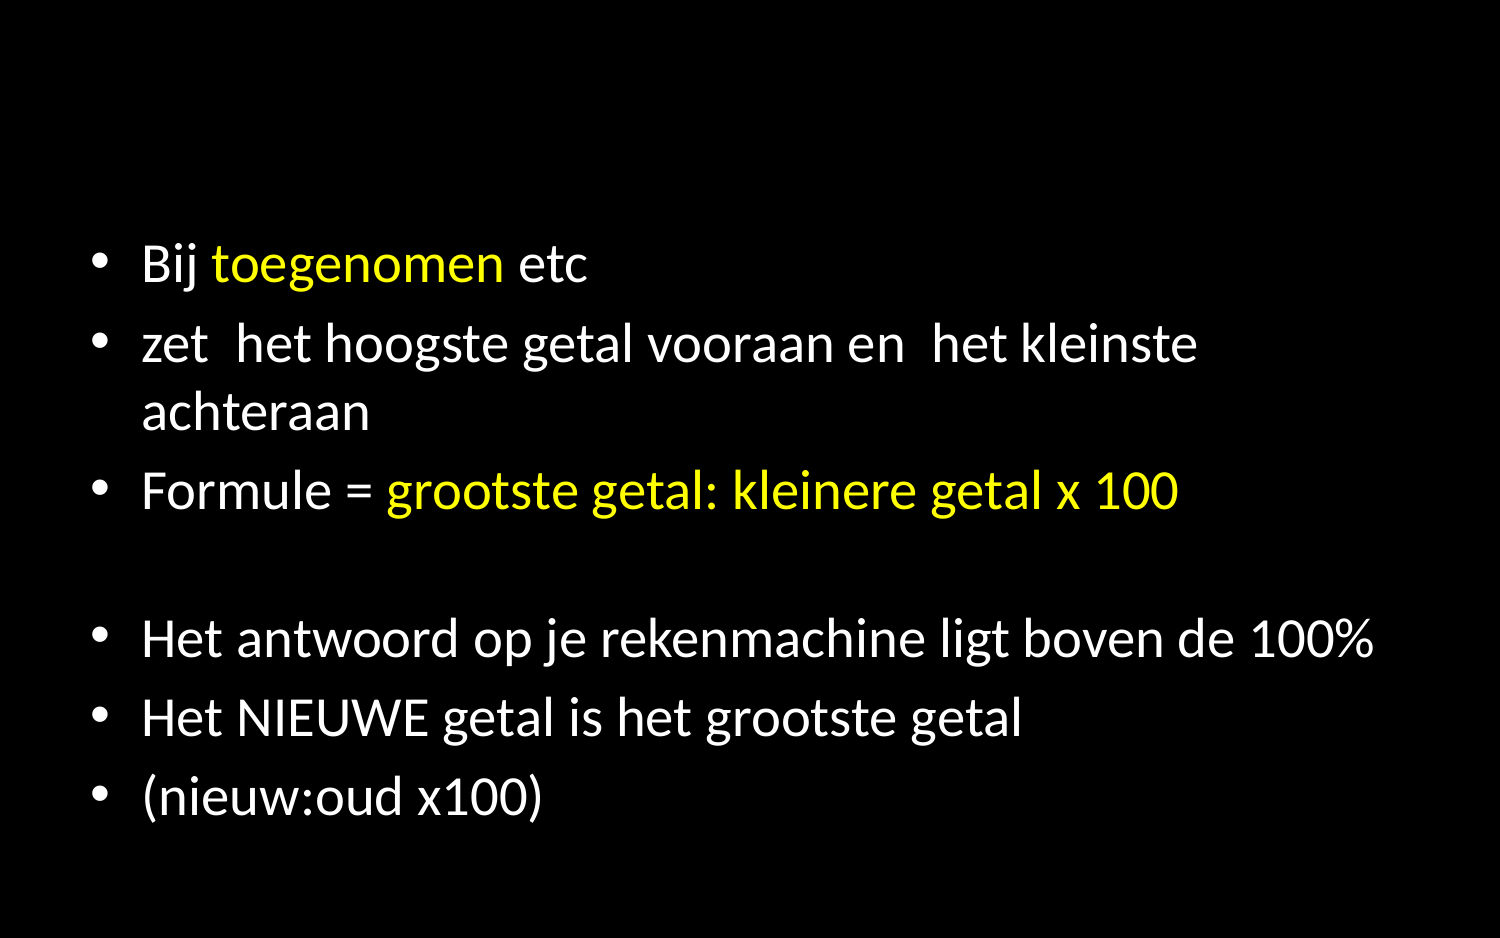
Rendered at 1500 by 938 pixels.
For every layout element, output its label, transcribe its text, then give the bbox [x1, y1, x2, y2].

list Bij toegenomen etc zet het hoogste getal vooraan en het kleinste achteraan Formule = grootste getal: kleinere getal x 100 Het antwoord op je rekenmachine ligt boven de 100% Het NIEUWE getal is het grootste getal (nieuw:oud x100) [75, 218, 1425, 838]
